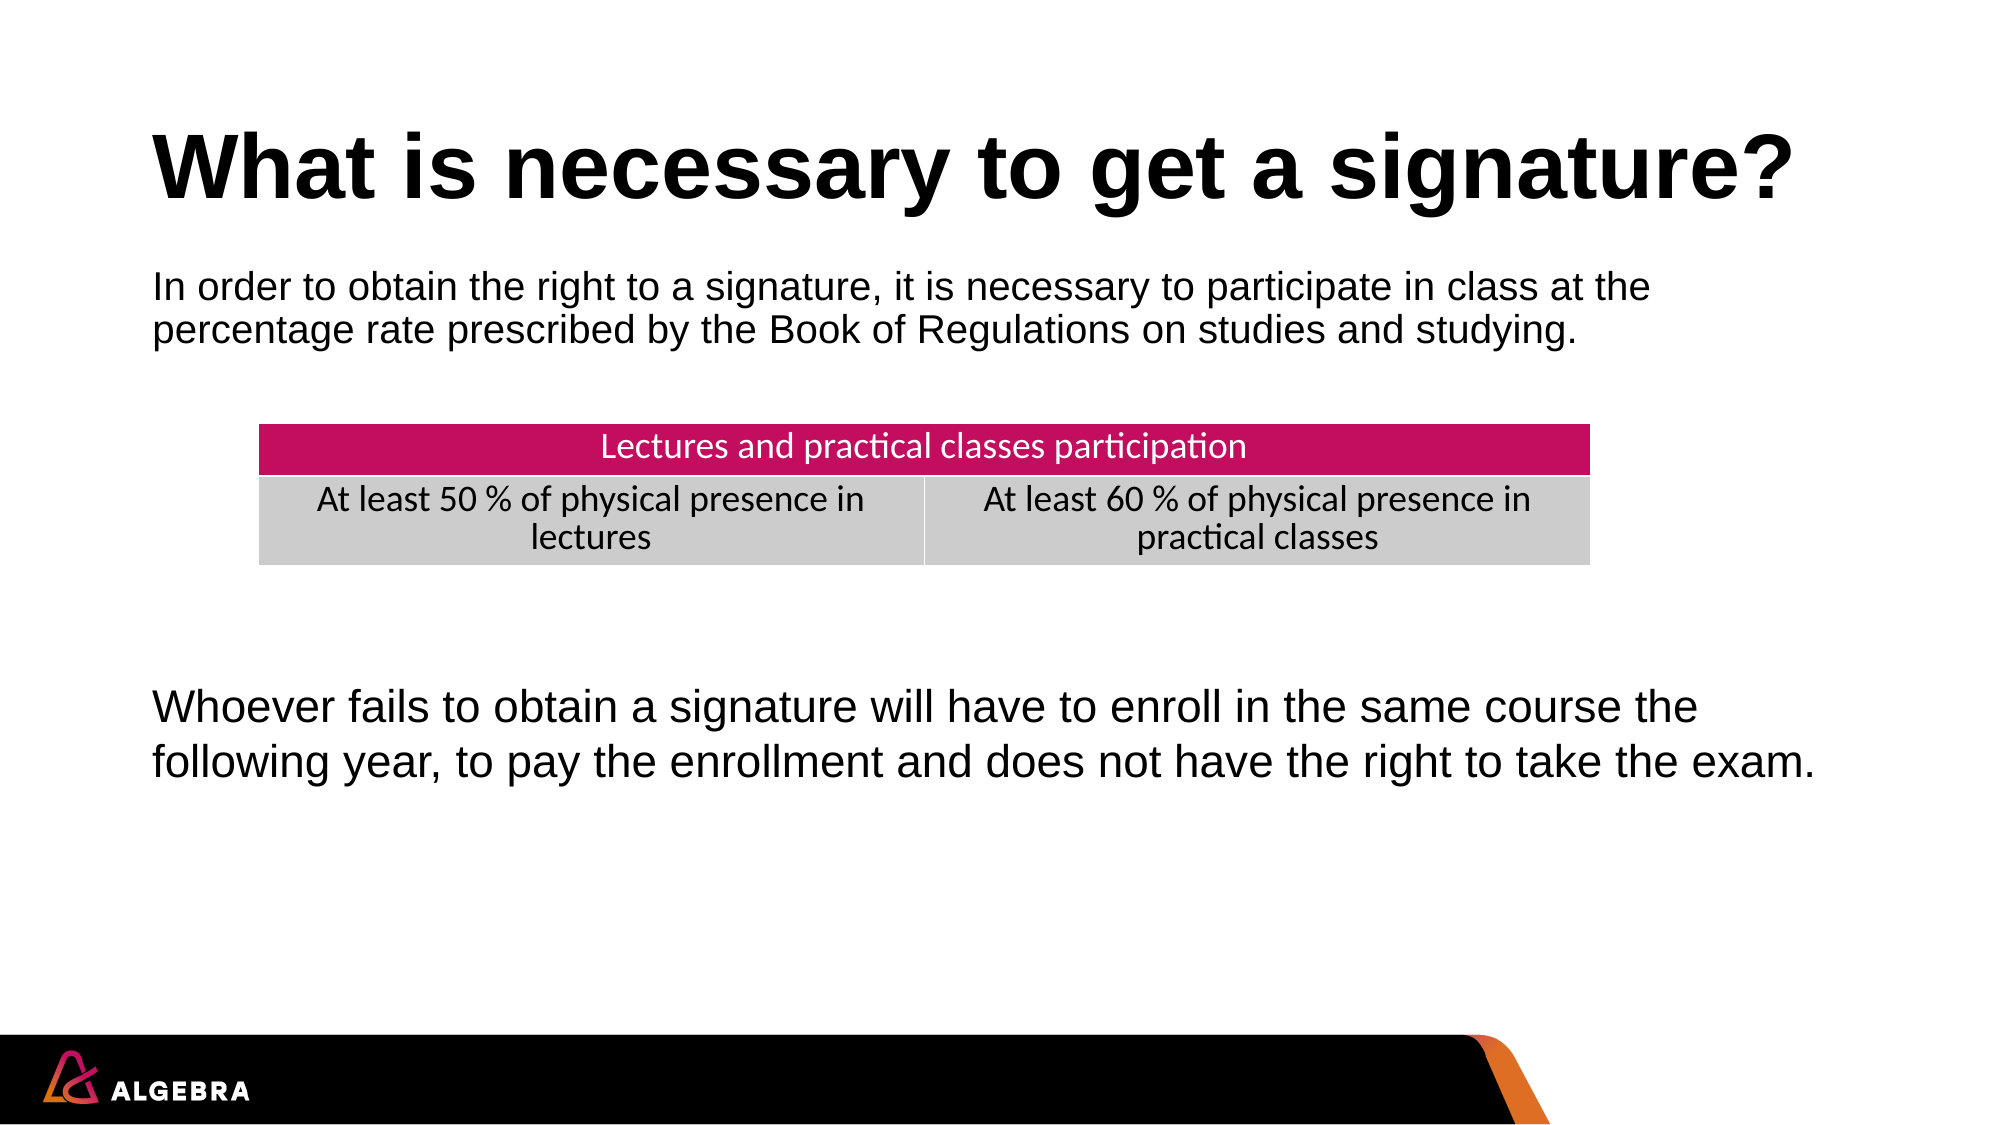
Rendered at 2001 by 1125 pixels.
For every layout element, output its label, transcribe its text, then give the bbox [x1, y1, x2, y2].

list In order to obtain the right to a signature, it is necessary to participate in class at the percentage rate prescribed by the Book of Regulations on studies and studying. [137, 258, 1712, 399]
text_box Whoever fails to obtain a signature will have to enroll in the same course the following year, to pay the enrollment and does not have the right to take the exam. [137, 669, 1863, 849]
table_cell At least 60 % of physical presence in practical classes [925, 477, 1590, 565]
table_cell At least 50 % of physical presence in lectures [259, 477, 924, 565]
title What is necessary to get a signature? [137, 59, 1863, 278]
picture [0, 1034, 1733, 1125]
table_header Lectures and practical classes participation [259, 424, 1590, 475]
